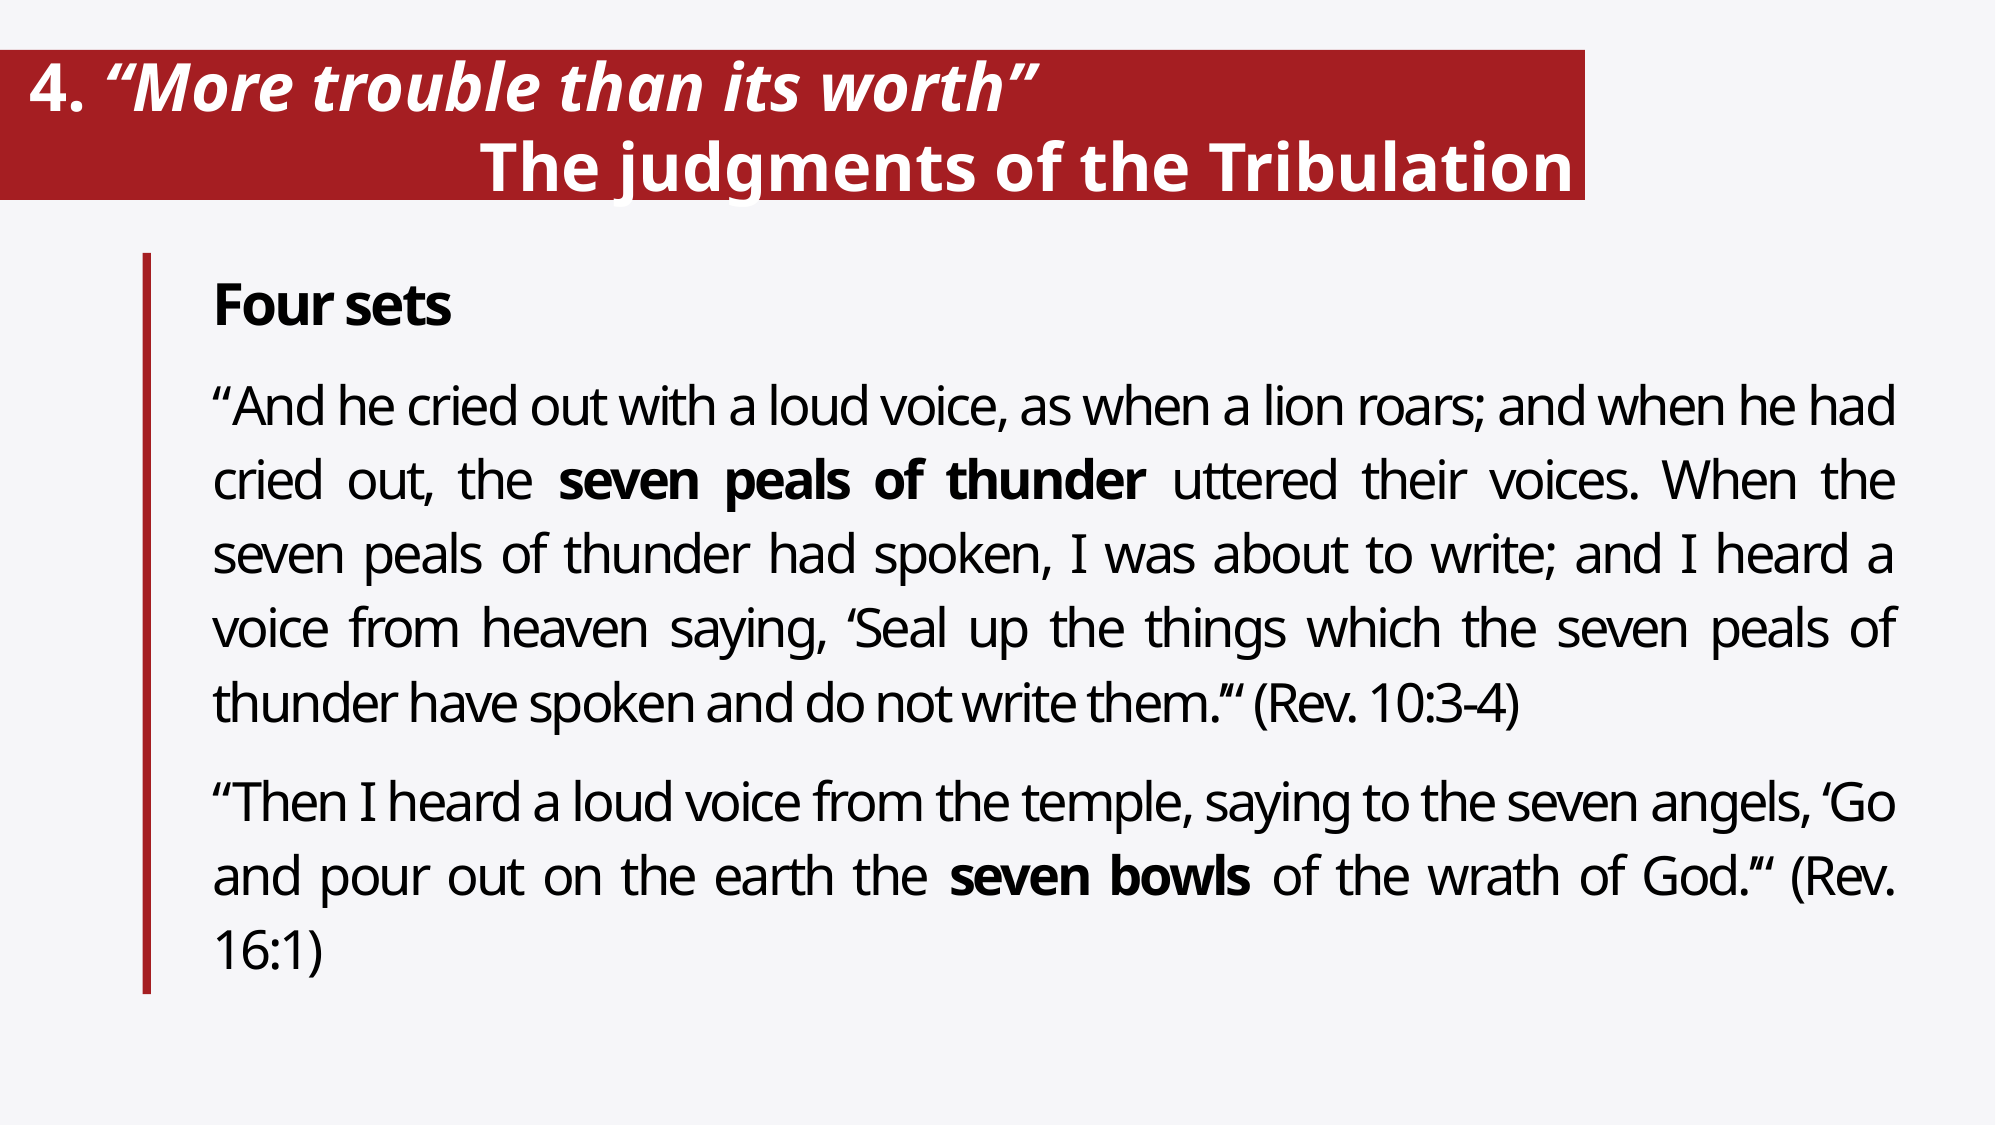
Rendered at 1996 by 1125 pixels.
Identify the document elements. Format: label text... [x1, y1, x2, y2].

subtitle Four sets “And he cried out with a loud voice, as when a lion roars; and when he had cried out, the seven peals of thunder uttered their voices. When the seven peals of thunder had spoken, I was about to write; and I heard a voice from heaven saying, ‘Seal up the things which the seven peals of thunder have spoken and do not write them.’“ (Rev. 10:3-4) “Then I heard a loud voice from the temple, saying to the seven angels, ‘Go and pour out on the earth the seven bowls of the wrath of God.’“ (Rev. 16:1) [197, 249, 1910, 1000]
title 4. “More trouble than its worth” The judgments of the Tribulation [14, 62, 1810, 188]
